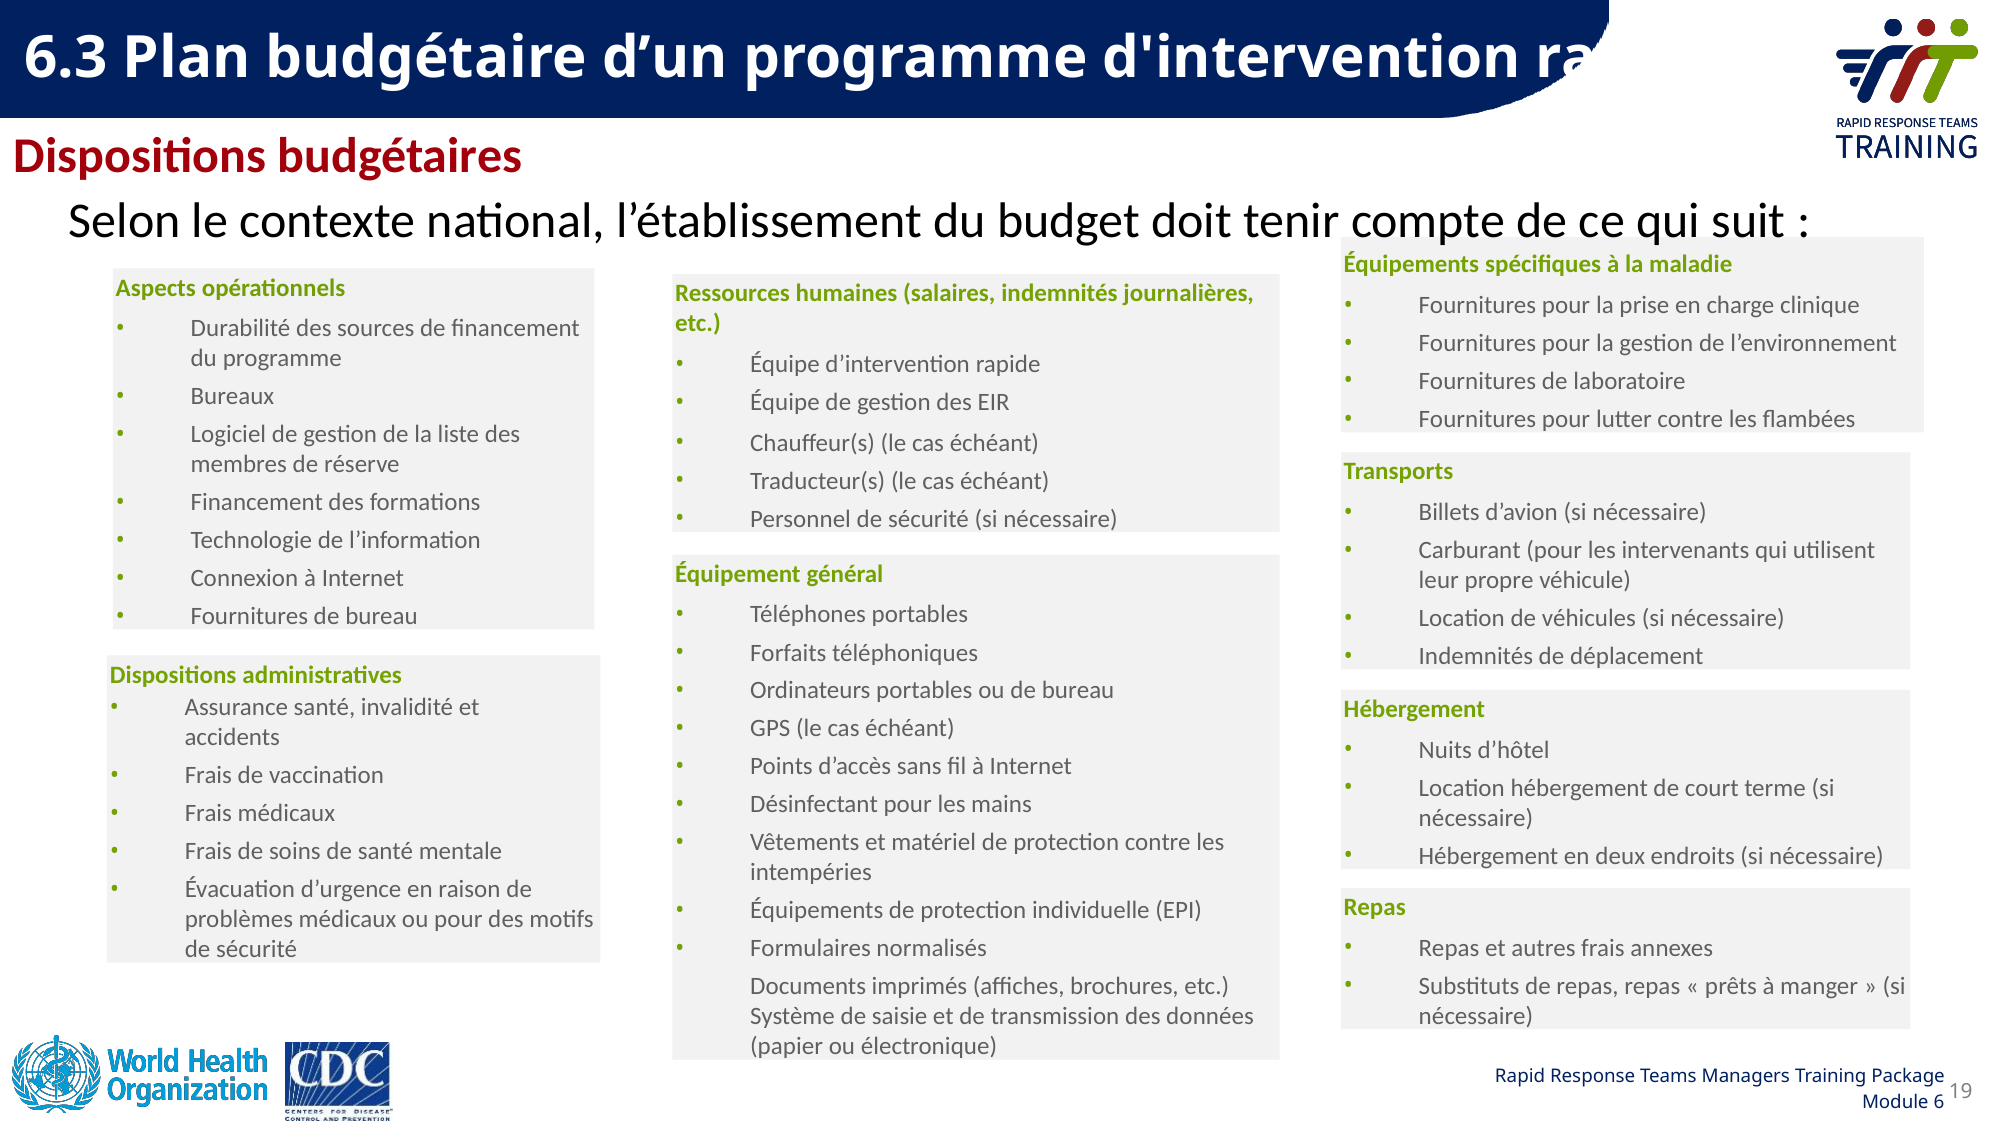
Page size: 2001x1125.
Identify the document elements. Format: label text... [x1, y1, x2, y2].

text_box Dispositions budgétaires [11, 120, 1099, 183]
text_box 6.3 Plan budgétaire dʼun programme d'intervention rapide [17, 19, 1842, 124]
text_box Dispositions administratives Assurance santé, invalidité et accidents Frais de vaccination Frais médicaux Frais de soins de santé mentale Évacuation d’urgence en raison de problèmes médicaux ou pour des motifs de sécurité [106, 655, 601, 963]
text_box Transports Billets d’avion (si nécessaire) Carburant (pour les intervenants qui utilisent leur propre véhicule) Location de véhicules (si nécessaire) Indemnités de déplacement [1341, 452, 1911, 670]
picture [34, 1054, 43, 1078]
text_box Équipements spécifiques à la maladie Fournitures pour la prise en charge clinique Fournitures pour la gestion de l’environnement Fournitures de laboratoire Fournitures pour lutter contre les flambées [1341, 237, 1924, 433]
slide_number 19 [1926, 1070, 1996, 1123]
picture [285, 1042, 393, 1121]
picture [0, 0, 1609, 118]
picture [40, 1062, 47, 1070]
picture [1835, 19, 1978, 167]
text_box Équipement général Téléphones portables Forfaits téléphoniques Ordinateurs portables ou de bureau GPS (le cas échéant) Points d’accès sans fil à Internet Désinfectant pour les mains Vêtements et matériel de protection contre les intempéries Équipements de protection individuelle (EPI) Formulaires normalisés Documents imprimés (affiches, brochures, etc.) Système de saisie et de transmission des données (papier ou électronique) [672, 554, 1280, 1060]
picture [12, 1083, 48, 1113]
text_box Repas Repas et autres frais annexes Substituts de repas, repas « prêts à manger » (si nécessaire) [1341, 887, 1911, 1030]
picture [71, 1053, 90, 1091]
text_box Selon le contexte national, l’établissement du budget doit tenir compte de ce qui suit : [53, 180, 1879, 256]
picture [59, 1035, 267, 1113]
text_box Hébergement Nuits d’hôtel Location hébergement de court terme (si nécessaire) Hébergement en deux endroits (si nécessaire) [1341, 689, 1911, 870]
picture [50, 1108, 62, 1113]
picture [46, 1056, 54, 1062]
picture [36, 1088, 78, 1105]
text_box Aspects opérationnels Durabilité des sources de financement du programme Bureaux Logiciel de gestion de la liste des membres de réserve Financement des formations Technologie de l’information Connexion à Internet Fournitures de bureau [112, 268, 595, 630]
text_box Ressources humaines (salaires, indemnités journalières, etc.) Équipe d’intervention rapide Équipe de gestion des EIR Chauffeur(s) (le cas échéant) Traducteur(s) (le cas échéant) Personnel de sécurité (si nécessaire) [672, 274, 1280, 533]
picture [24, 1054, 36, 1087]
picture [22, 1062, 26, 1077]
picture [30, 1083, 37, 1091]
picture [12, 1035, 54, 1068]
